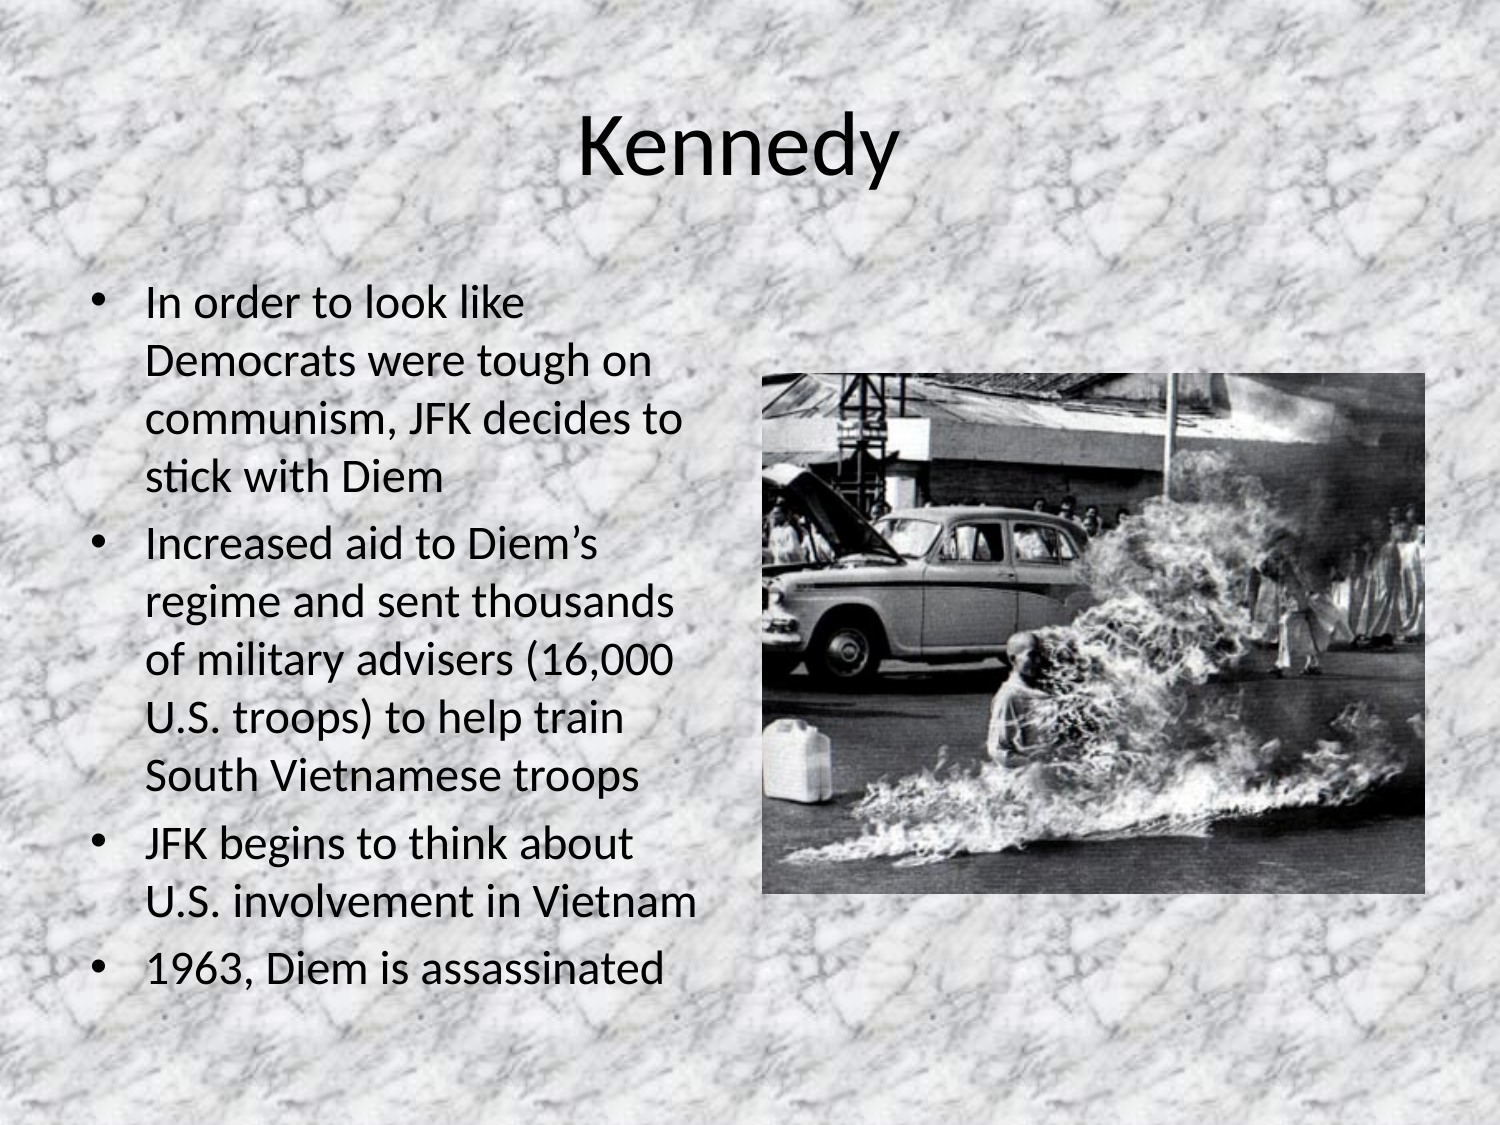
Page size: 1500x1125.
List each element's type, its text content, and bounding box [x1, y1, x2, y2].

picture [0, 0, 1500, 1125]
list In order to look like Democrats were tough on communism, JFK decides to stick with Diem Increased aid to Diem’s regime and sent thousands of military advisers (16,000 U.S. troops) to help train South Vietnamese troops JFK begins to think about U.S. involvement in Vietnam 1963, Diem is assassinated [75, 262, 738, 1005]
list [762, 262, 1426, 1006]
title Kennedy [75, 45, 1425, 233]
